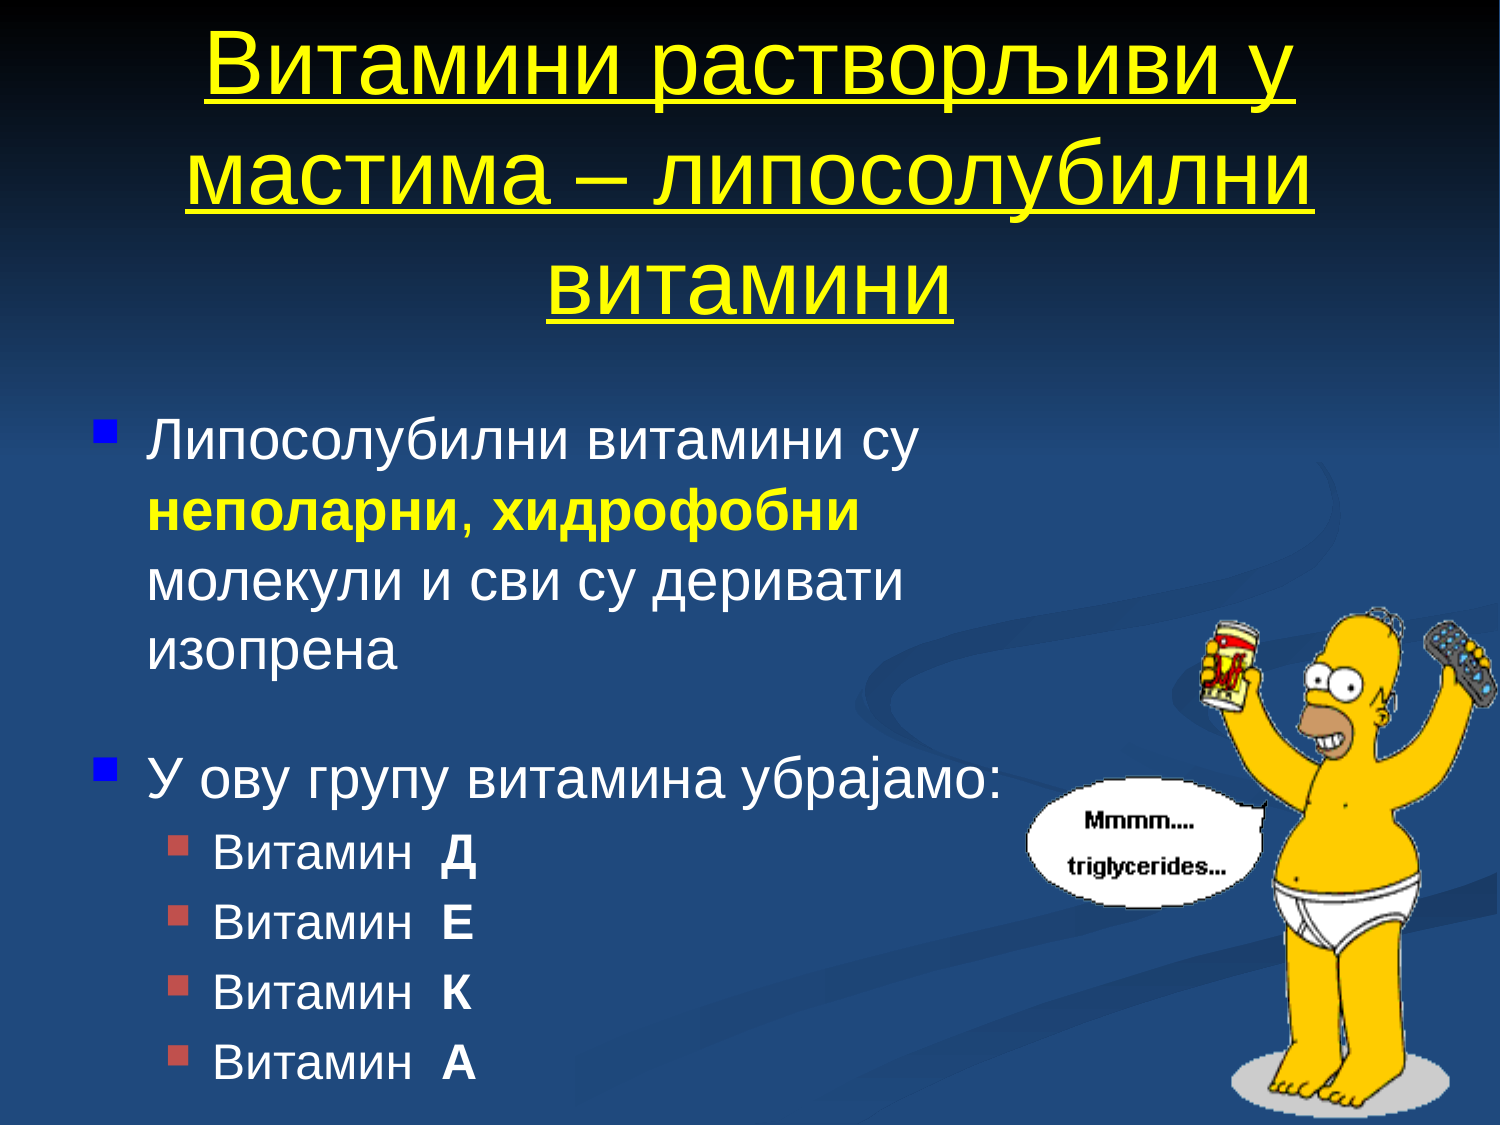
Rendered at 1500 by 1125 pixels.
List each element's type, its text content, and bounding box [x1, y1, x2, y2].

picture [1012, 599, 1500, 1125]
list Липосолубилни витамини су неполарни, хидрофобни молекули и сви су деривати изопрена У ову групу витамина убрајамо: Витамин Д Витамин Е Витамин К Витамин А [75, 312, 1125, 1055]
title Витамини растворљиви у мастима – липосолубилни витамини [0, 50, 1500, 285]
